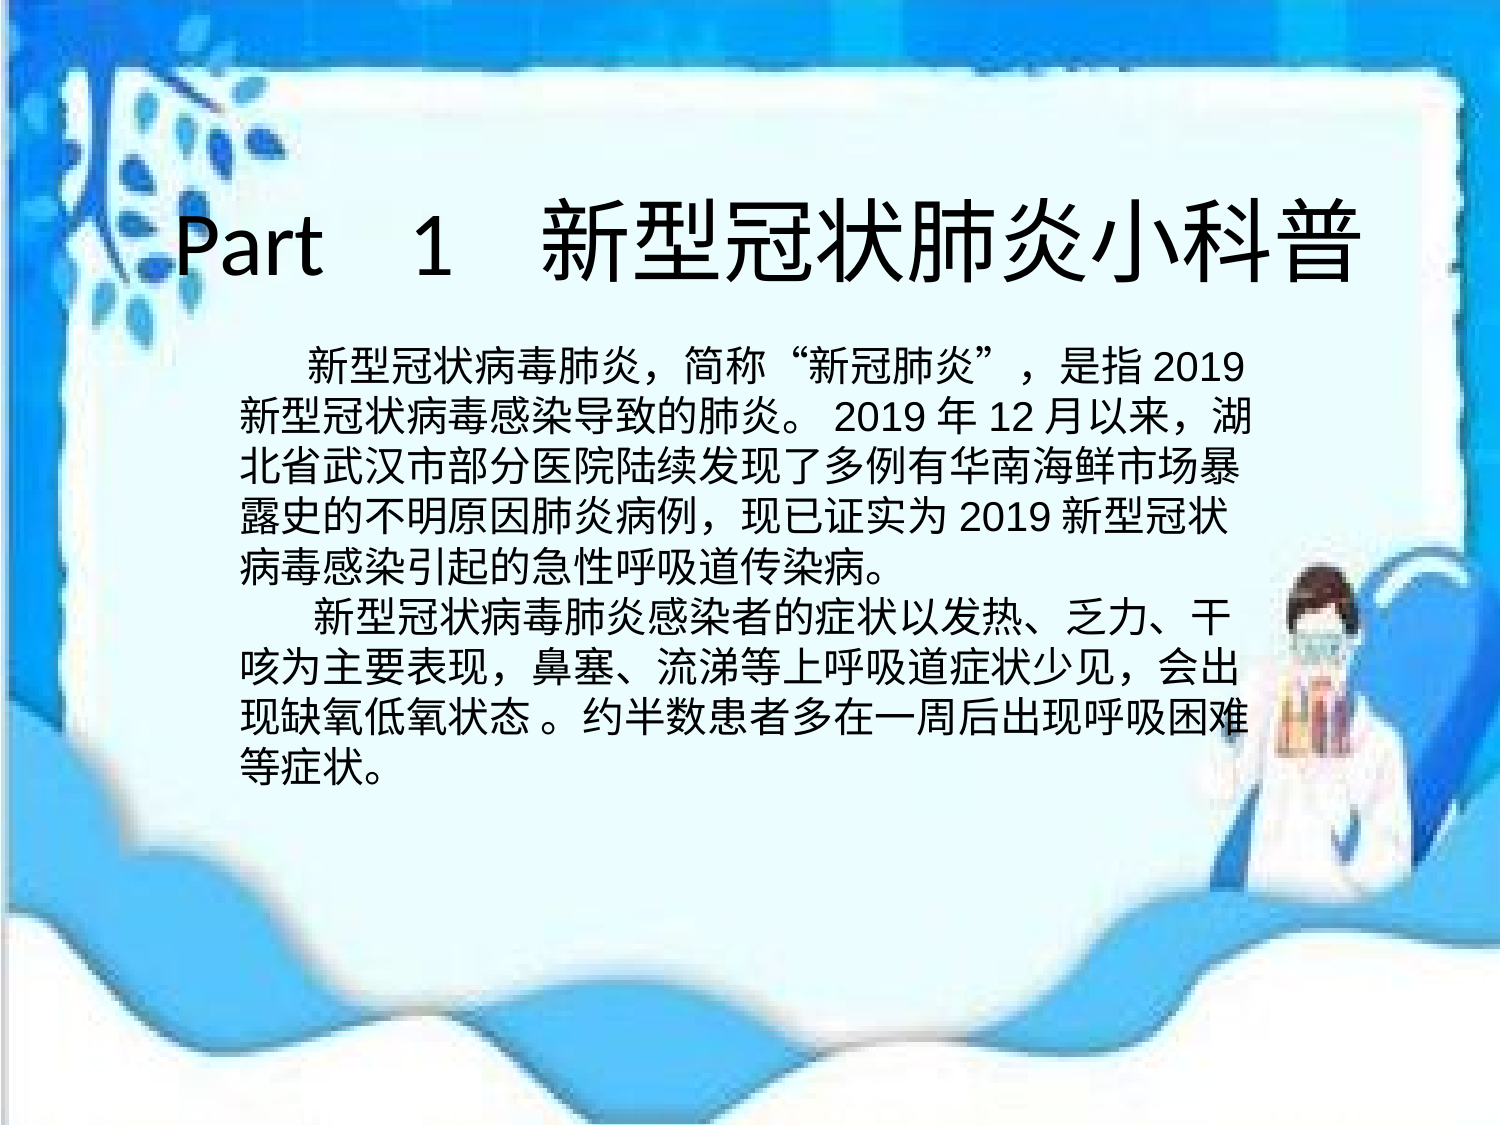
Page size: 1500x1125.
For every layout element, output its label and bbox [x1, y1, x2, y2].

list [0, 0, 1500, 1125]
